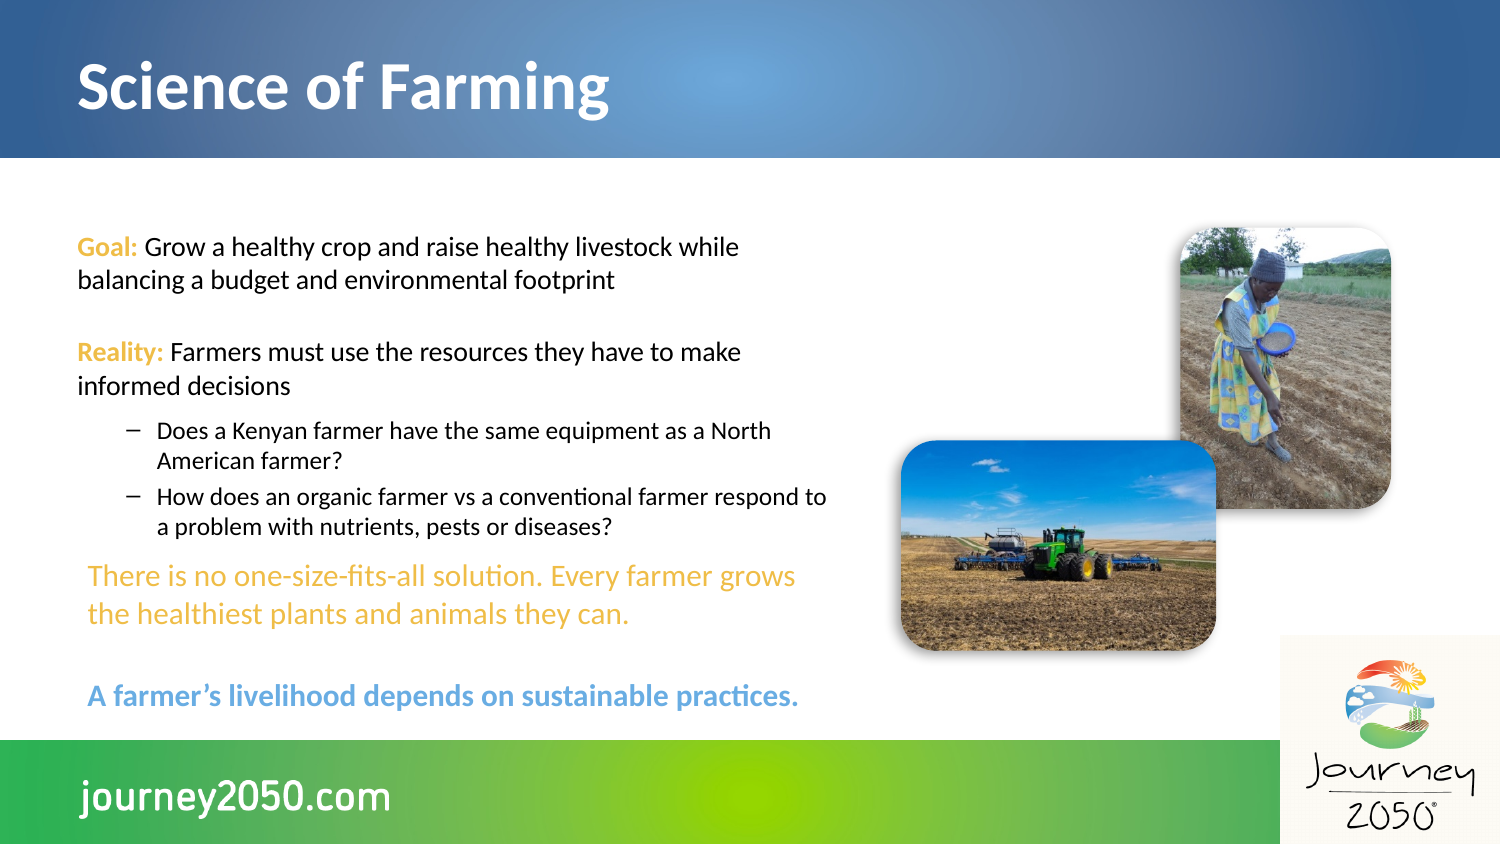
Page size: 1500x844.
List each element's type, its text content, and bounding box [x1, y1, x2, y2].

picture [0, 0, 1500, 158]
picture [0, 635, 1500, 844]
text_box A farmer’s livelihood depends on sustainable practices. [72, 667, 901, 721]
list Goal: Grow a healthy crop and raise healthy livestock while balancing a budget and environmental footprint Reality: Farmers must use the resources they have to make informed decisions Does a Kenyan farmer have the same equipment as a North American farmer? How does an organic farmer vs a conventional farmer respond to a problem with nutrients, pests or diseases? [62, 220, 853, 549]
text_box There is no one-size-fits-all solution. Every farmer grows the healthiest plants and animals they can. [72, 548, 839, 638]
title Science of Farming [62, 11, 1450, 153]
picture [900, 227, 1392, 651]
